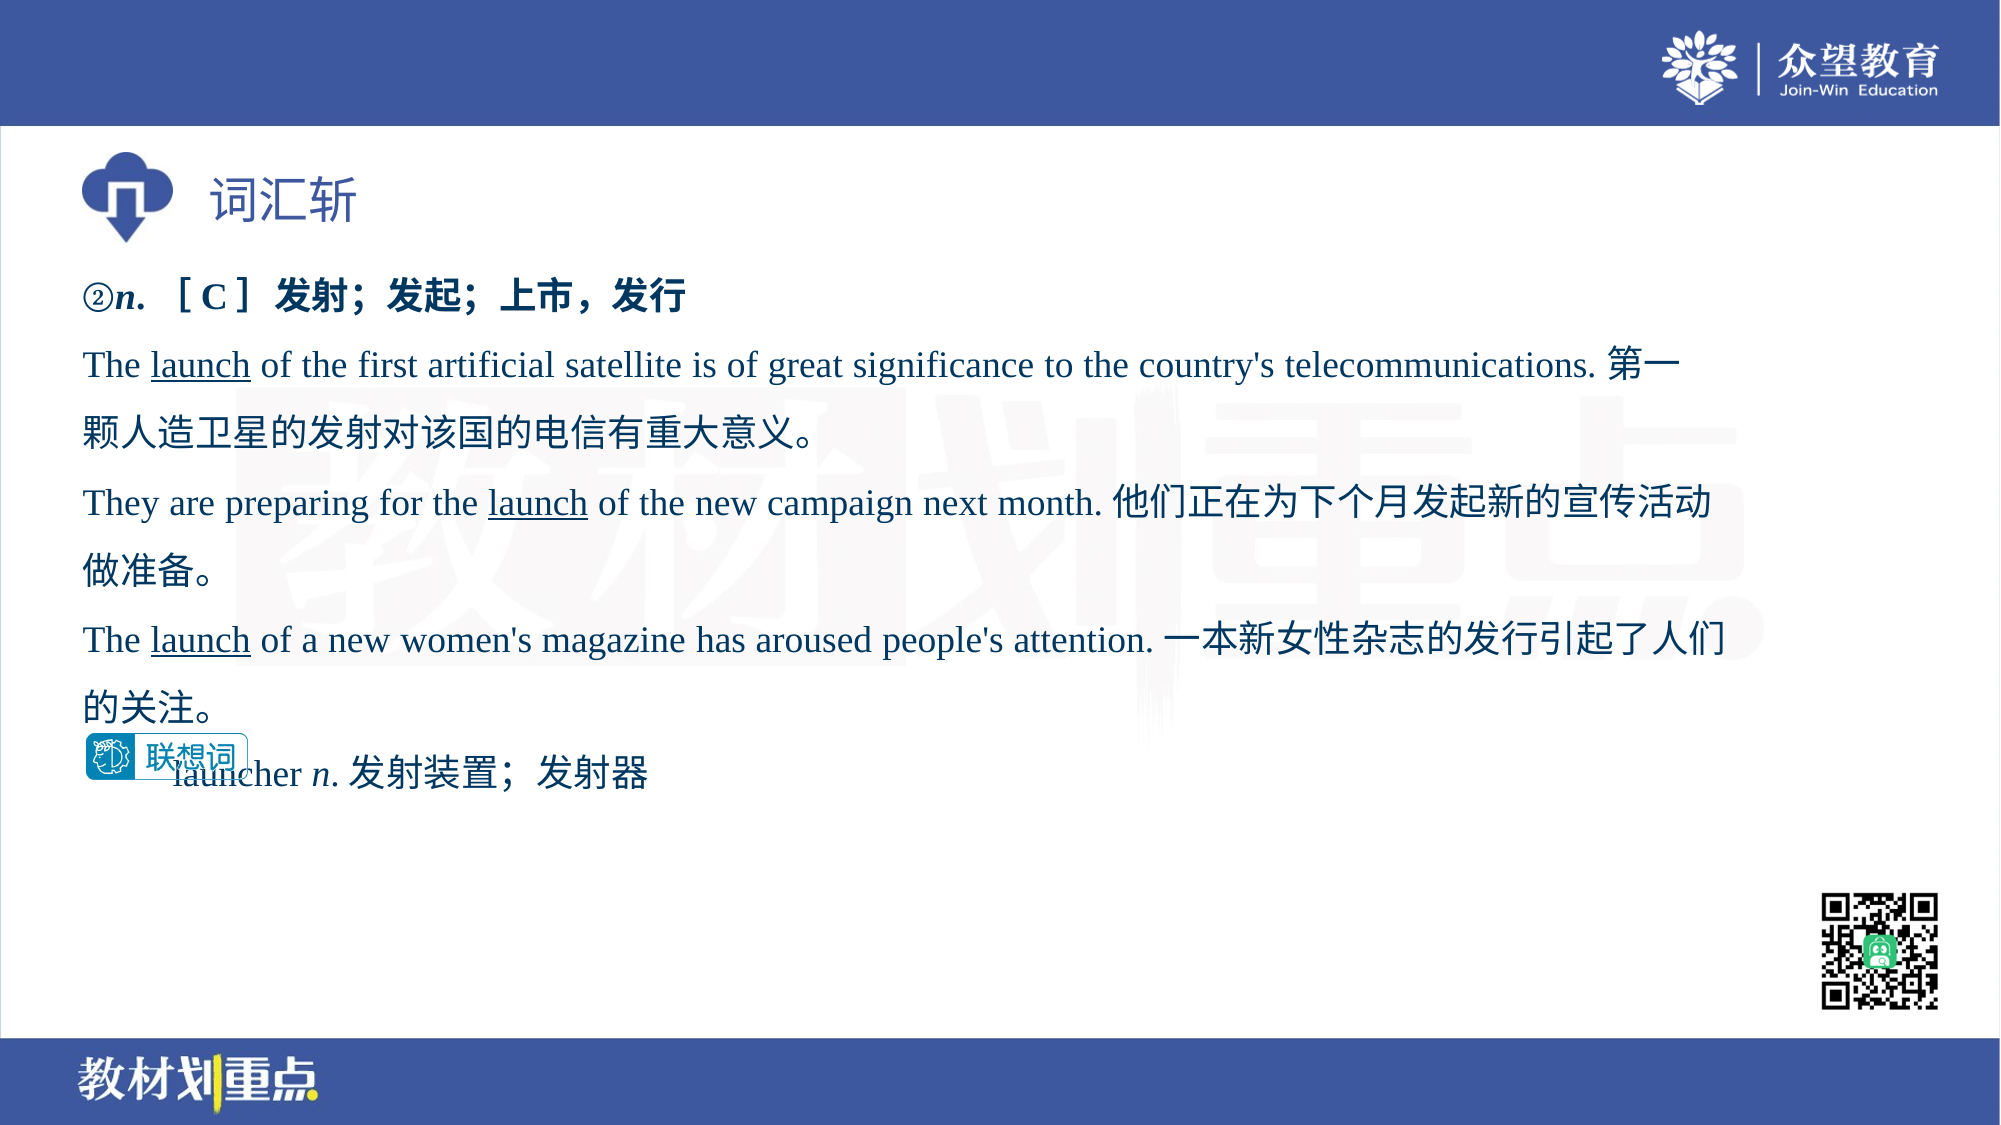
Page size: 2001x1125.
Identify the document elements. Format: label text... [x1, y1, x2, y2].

picture [0, 0, 2000, 1125]
text_box ②n.［C］发射；发起；上市，发行 The launch of the first artificial satellite is of great significance to the country's telecommunications.第一 颗人造卫星的发射对该国的电信有重大意义。 They are preparing for the launch of the new campaign next month.他们正在为下个月发起新的宣传活动 做准备。 The launch of a new women's magazine has aroused people's attention.一本新女性杂志的发行引起了人们 的关注。 launcher n.发射装置；发射器 [82, 248, 1817, 787]
